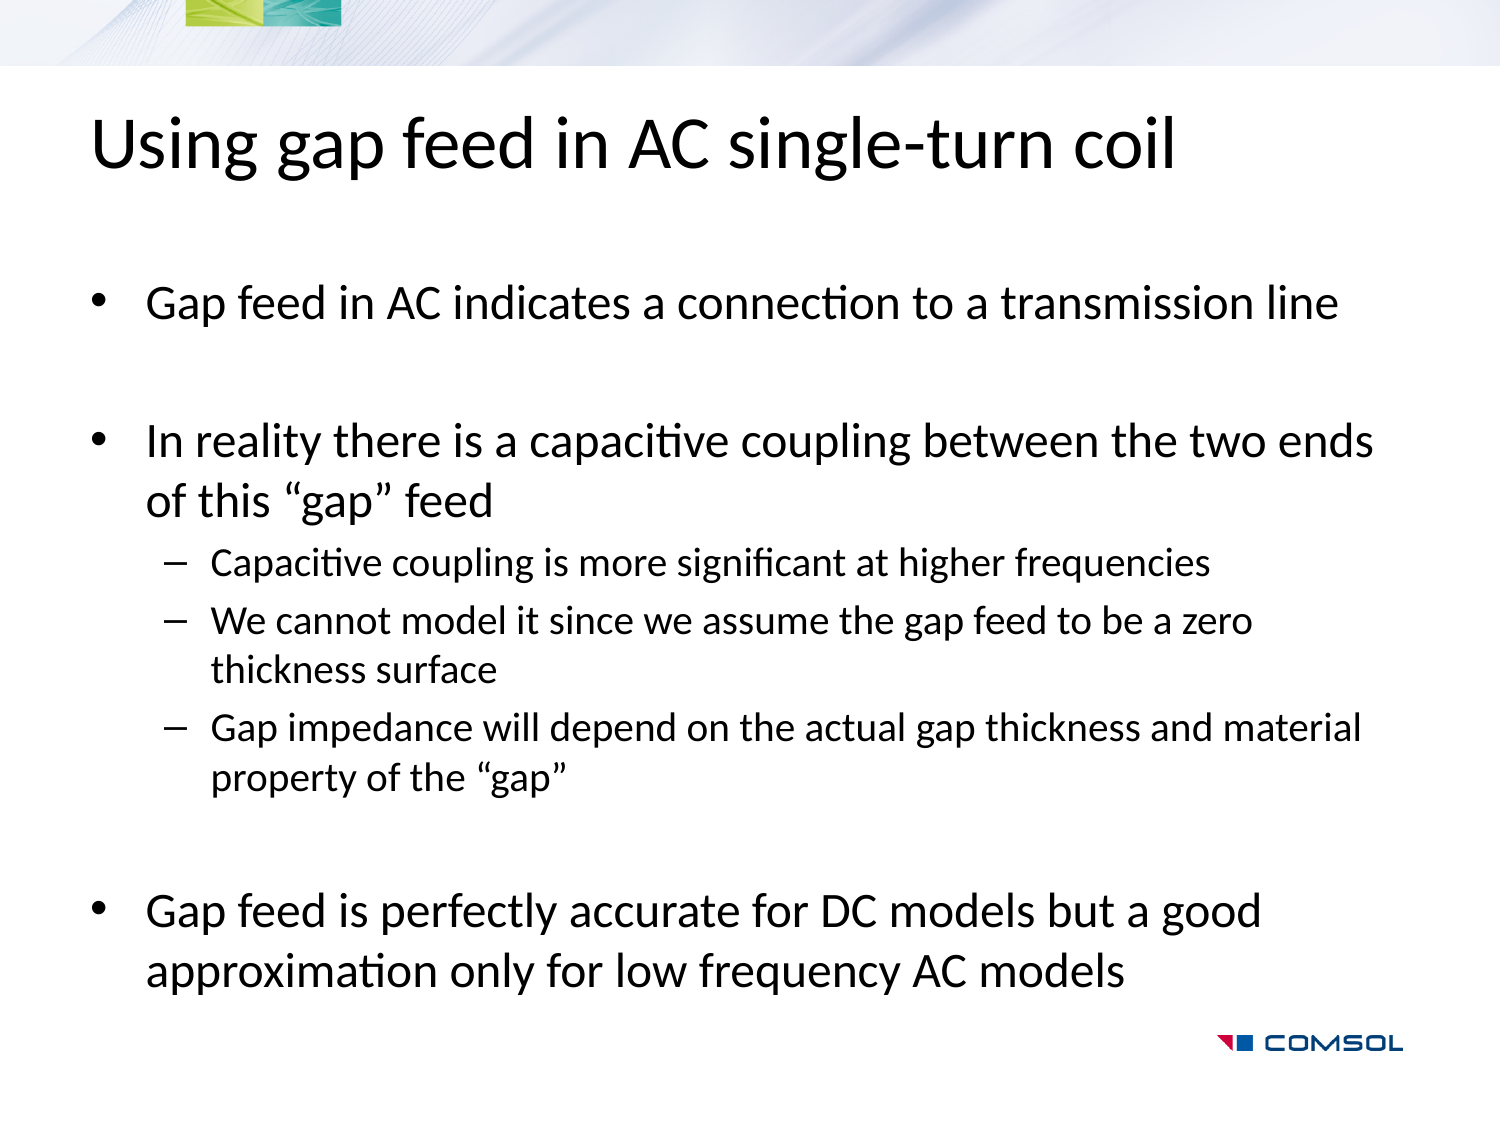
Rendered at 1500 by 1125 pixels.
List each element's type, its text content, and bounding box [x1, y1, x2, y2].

title Using gap feed in AC single-turn coil [75, 45, 1425, 233]
picture [0, 0, 1500, 1125]
list Gap feed in AC indicates a connection to a transmission line In reality there is a capacitive coupling between the two ends of this “gap” feed Capacitive coupling is more significant at higher frequencies We cannot model it since we assume the gap feed to be a zero thickness surface Gap impedance will depend on the actual gap thickness and material property of the “gap” Gap feed is perfectly accurate for DC models but a good approximation only for low frequency AC models [75, 262, 1425, 1005]
